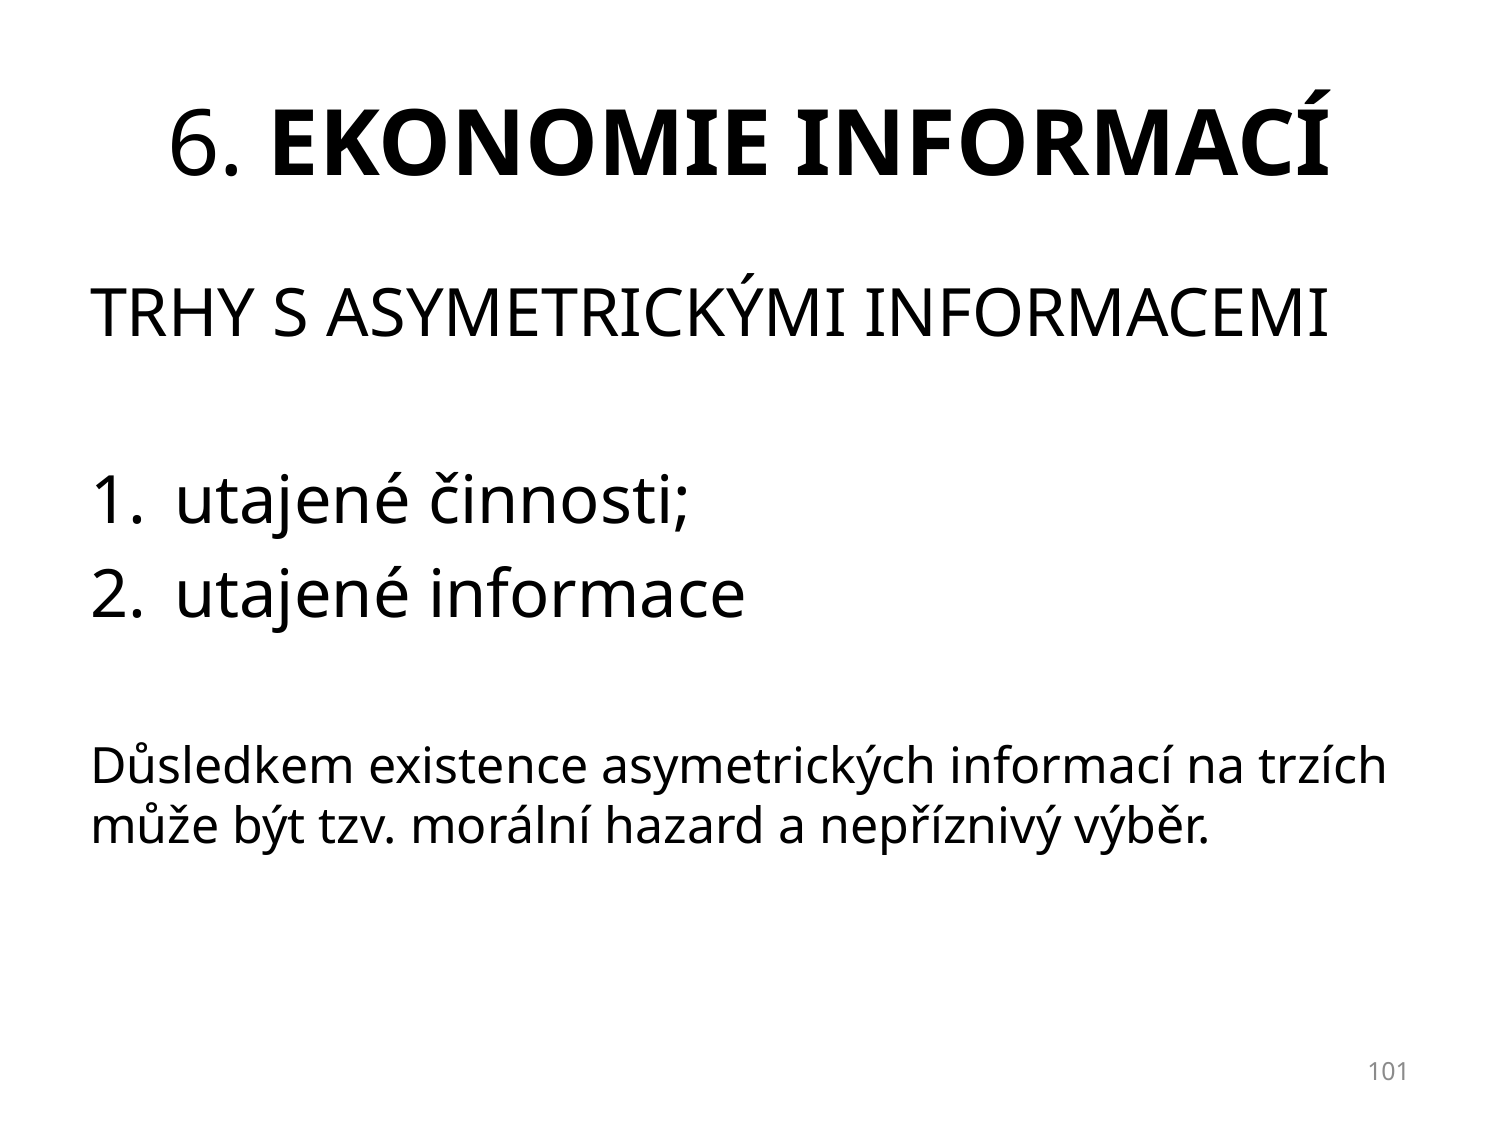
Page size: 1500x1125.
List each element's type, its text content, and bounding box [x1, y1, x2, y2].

title 6. Ekonomie informací [75, 45, 1425, 233]
slide_number 101 [1074, 1042, 1425, 1103]
list TRHY S ASYMETRICKÝMI INFORMACEMI utajené činnosti; utajené informace Důsledkem existence asymetrických informací na trzích může být tzv. morální hazard a nepříznivý výběr. [75, 262, 1425, 1005]
